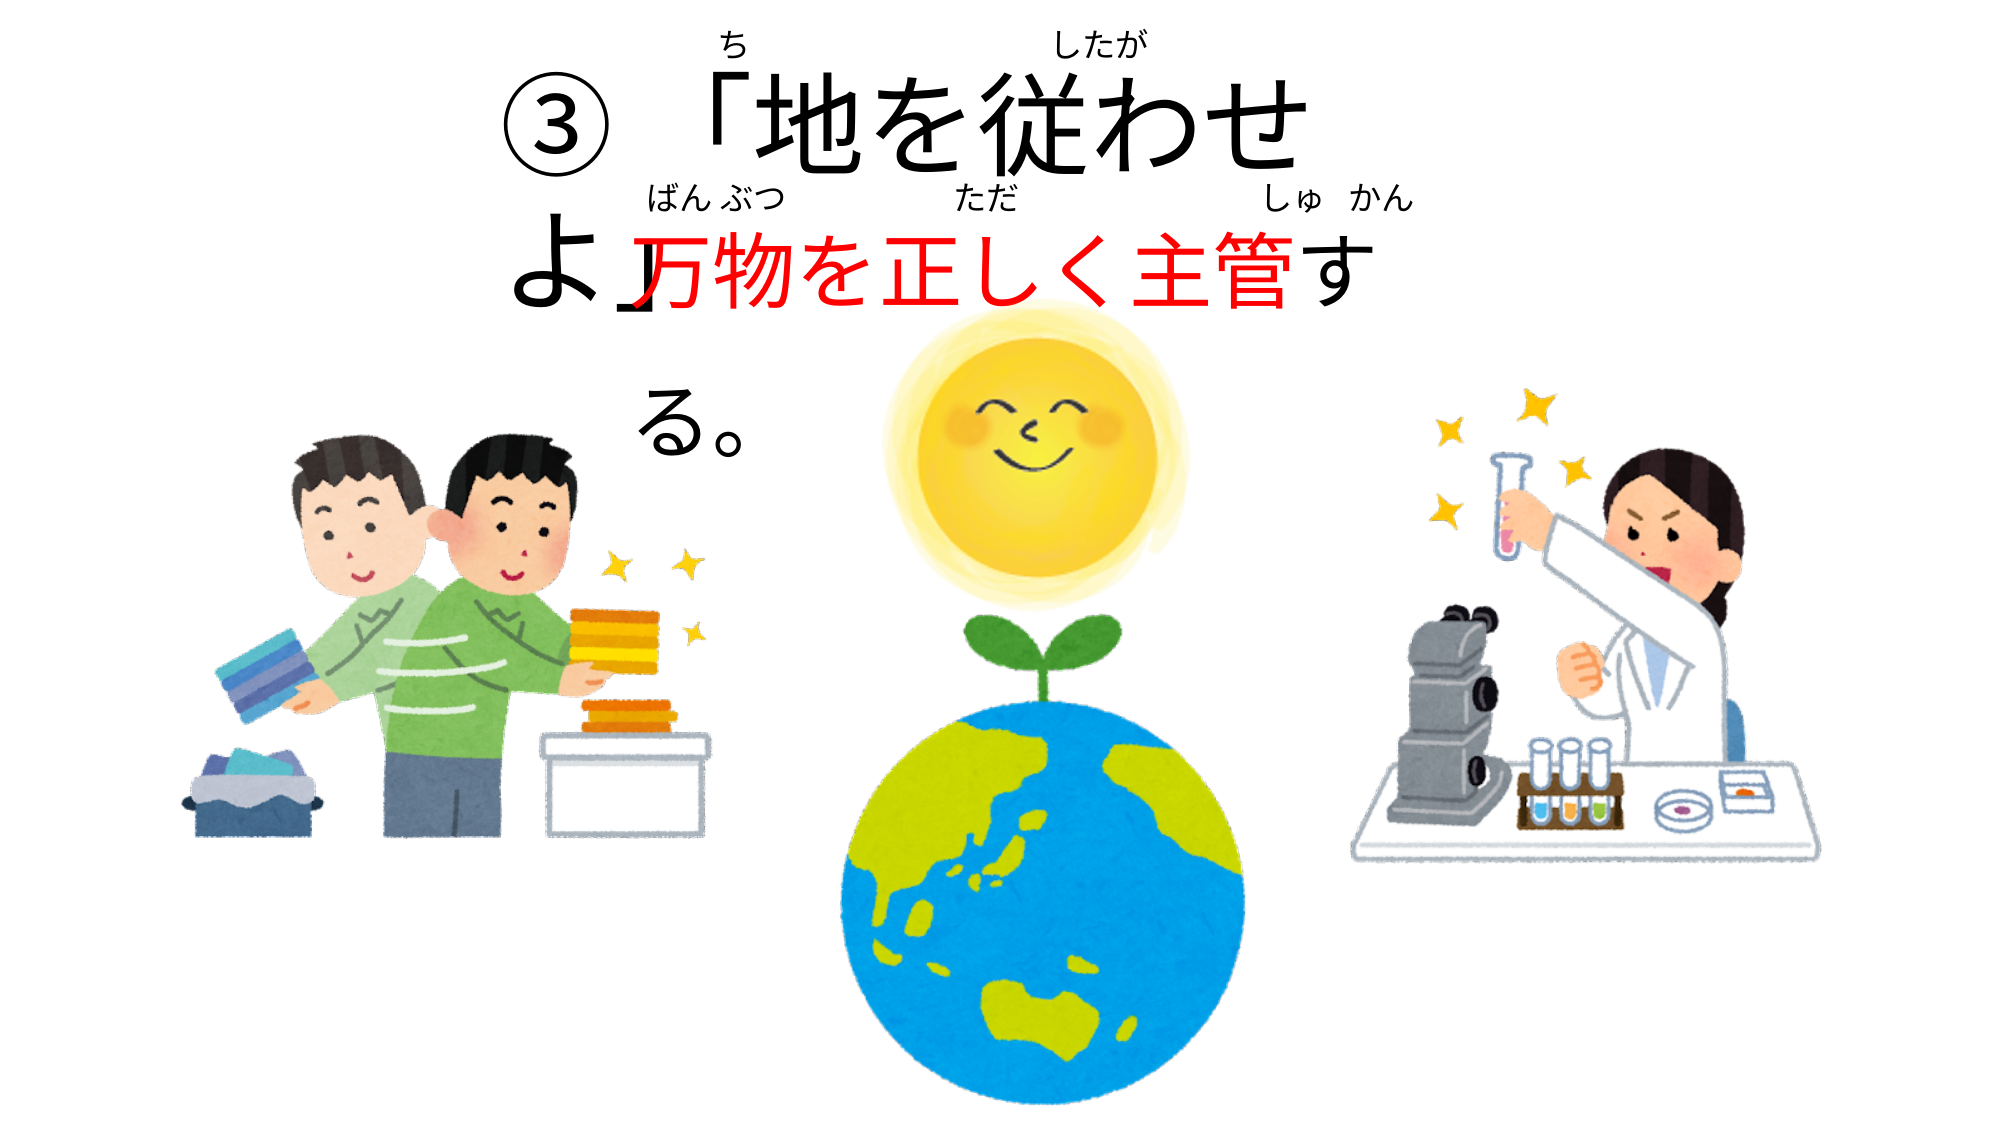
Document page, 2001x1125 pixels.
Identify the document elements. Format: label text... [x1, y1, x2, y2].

text_box ばん ぶつ ただ しゅ かん [631, 169, 1444, 225]
picture [163, 402, 726, 850]
picture [794, 294, 1297, 1125]
text_box ③「地を従わせよ」 [485, 48, 1514, 333]
text_box 万物を正しく主管する。 [614, 162, 1475, 477]
picture [1334, 372, 1837, 876]
text_box ち したが [702, 16, 1514, 72]
